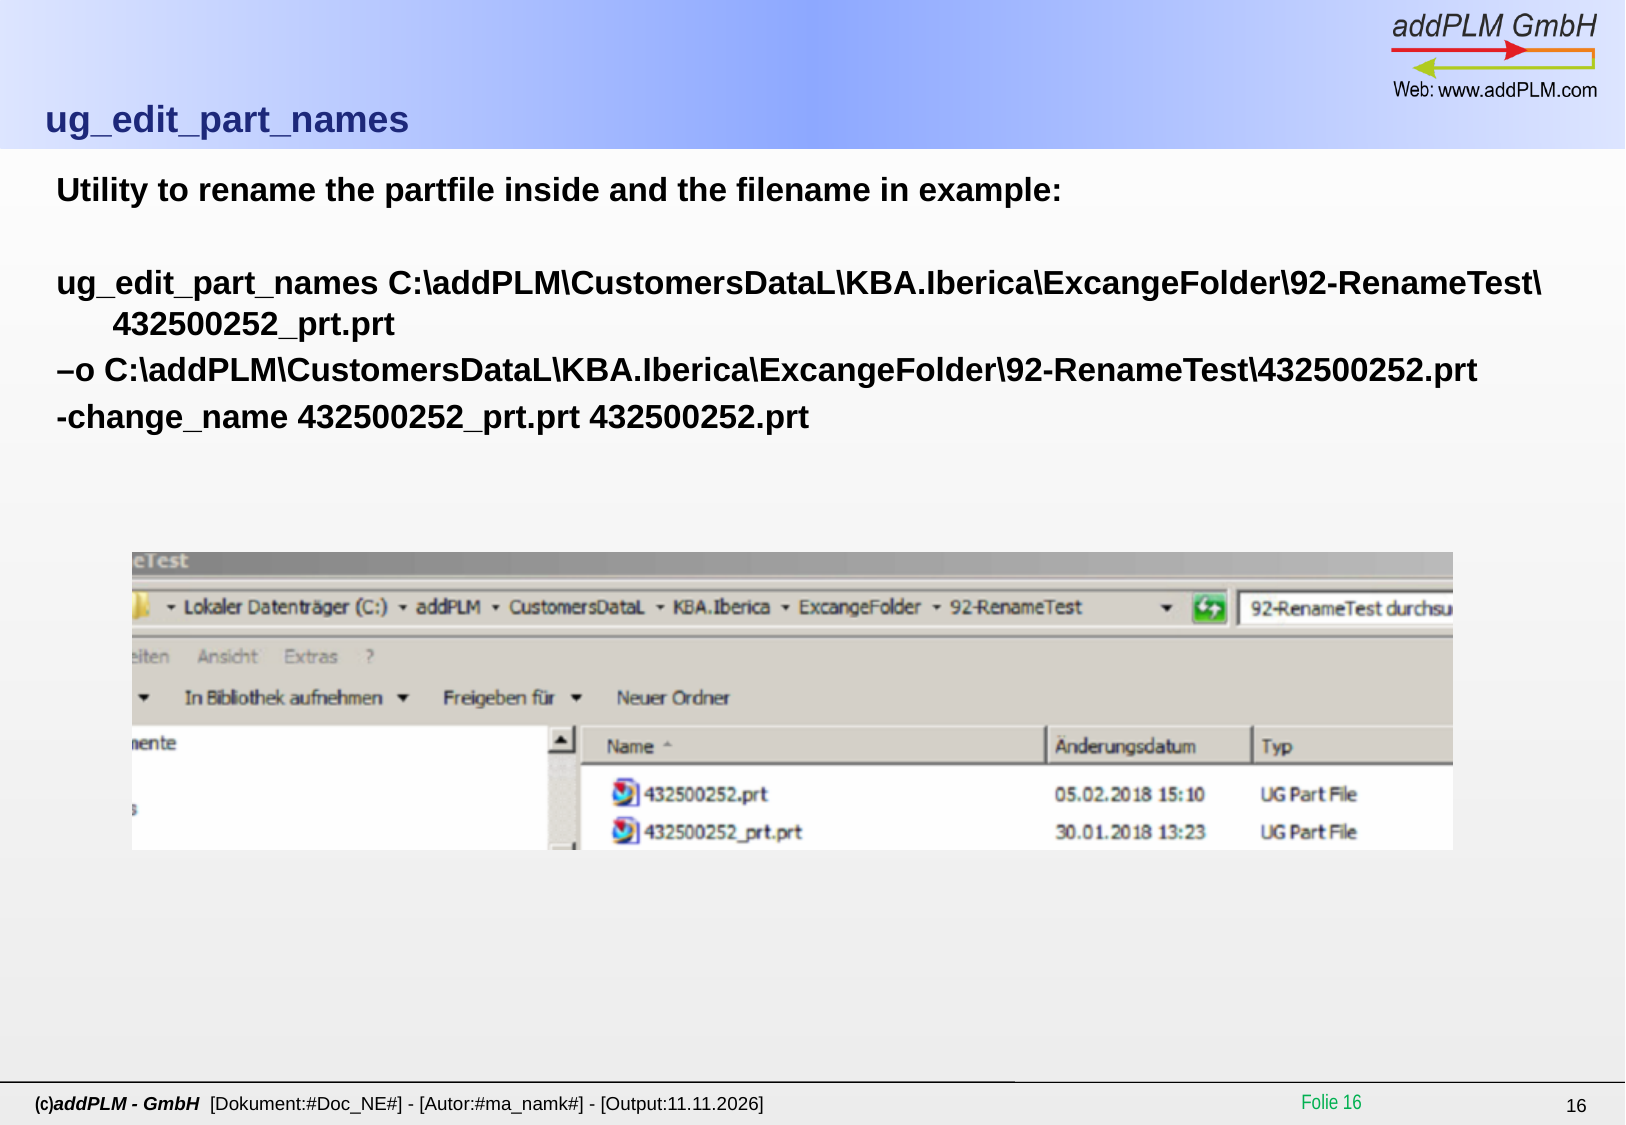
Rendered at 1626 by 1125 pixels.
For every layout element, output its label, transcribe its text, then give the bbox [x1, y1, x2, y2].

list Utility to rename the partfile inside and the filename in example: ug_edit_part_names C:\addPLM\CustomersDataL\KBA.Iberica\ExcangeFolder\92-RenameTest\432500252_prt.prt –o C:\addPLM\CustomersDataL\KBA.Iberica\ExcangeFolder\92-RenameTest\432500252.prt -change_name 432500252_prt.prt 432500252.prt [41, 160, 1583, 548]
picture [132, 552, 1454, 850]
title ug_edit_part_names [45, 67, 1586, 141]
slide_number Folie 16 [1286, 1081, 1625, 1125]
picture [1391, 13, 1597, 97]
